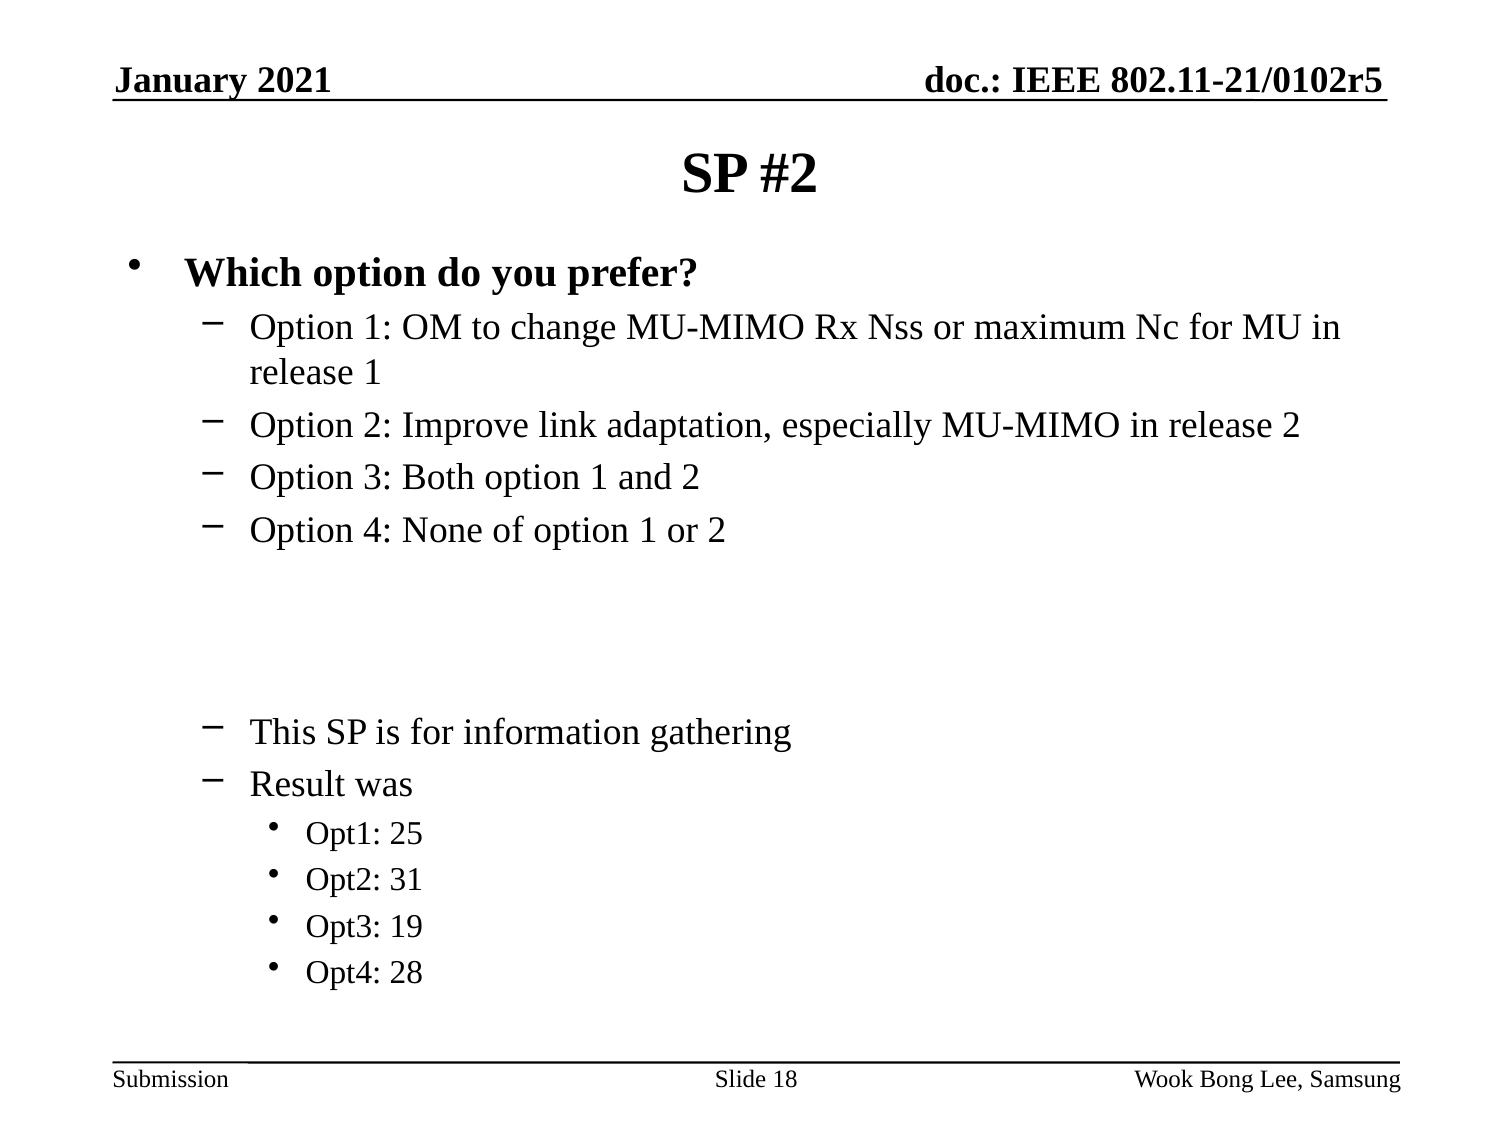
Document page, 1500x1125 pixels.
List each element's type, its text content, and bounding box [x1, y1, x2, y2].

footer Wook Bong Lee, Samsung [1130, 1061, 1402, 1093]
title SP #2 [112, 112, 1388, 226]
list Which option do you prefer? Option 1: OM to change MU-MIMO Rx Nss or maximum Nc for MU in release 1 Option 2: Improve link adaptation, especially MU-MIMO in release 2 Option 3: Both option 1 and 2 Option 4: None of option 1 or 2 This SP is for information gathering Result was Opt1: 25 Opt2: 31 Opt3: 19 Opt4: 28 [112, 237, 1388, 1001]
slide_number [114, 54, 335, 101]
slide_number Slide 18 [712, 1061, 800, 1093]
